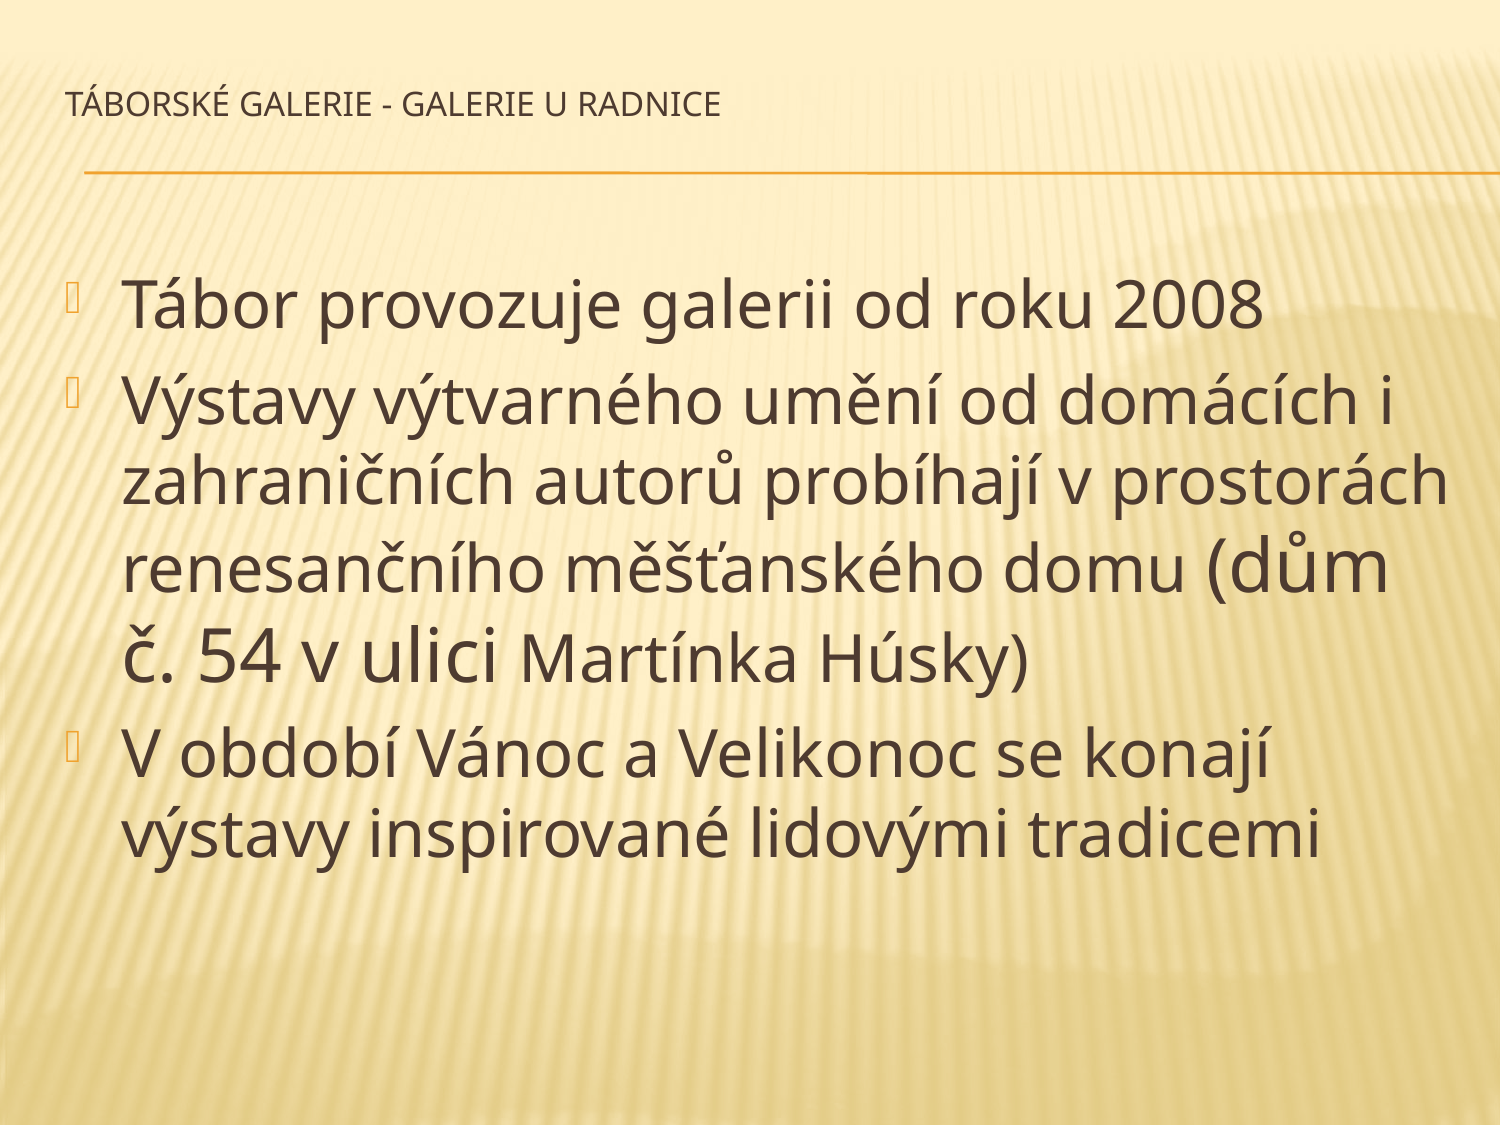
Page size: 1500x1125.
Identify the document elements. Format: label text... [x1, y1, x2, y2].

title Táborské galerie - Galerie U Radnice [50, 75, 1475, 213]
list Tábor provozuje galerii od roku 2008 Výstavy výtvarného umění od domácích i zahraničních autorů probíhají v prostorách renesančního měšťanského domu (dům č. 54 v ulici Martínka Húsky) V období Vánoc a Velikonoc se konají výstavy inspirované lidovými tradicemi [50, 254, 1475, 998]
